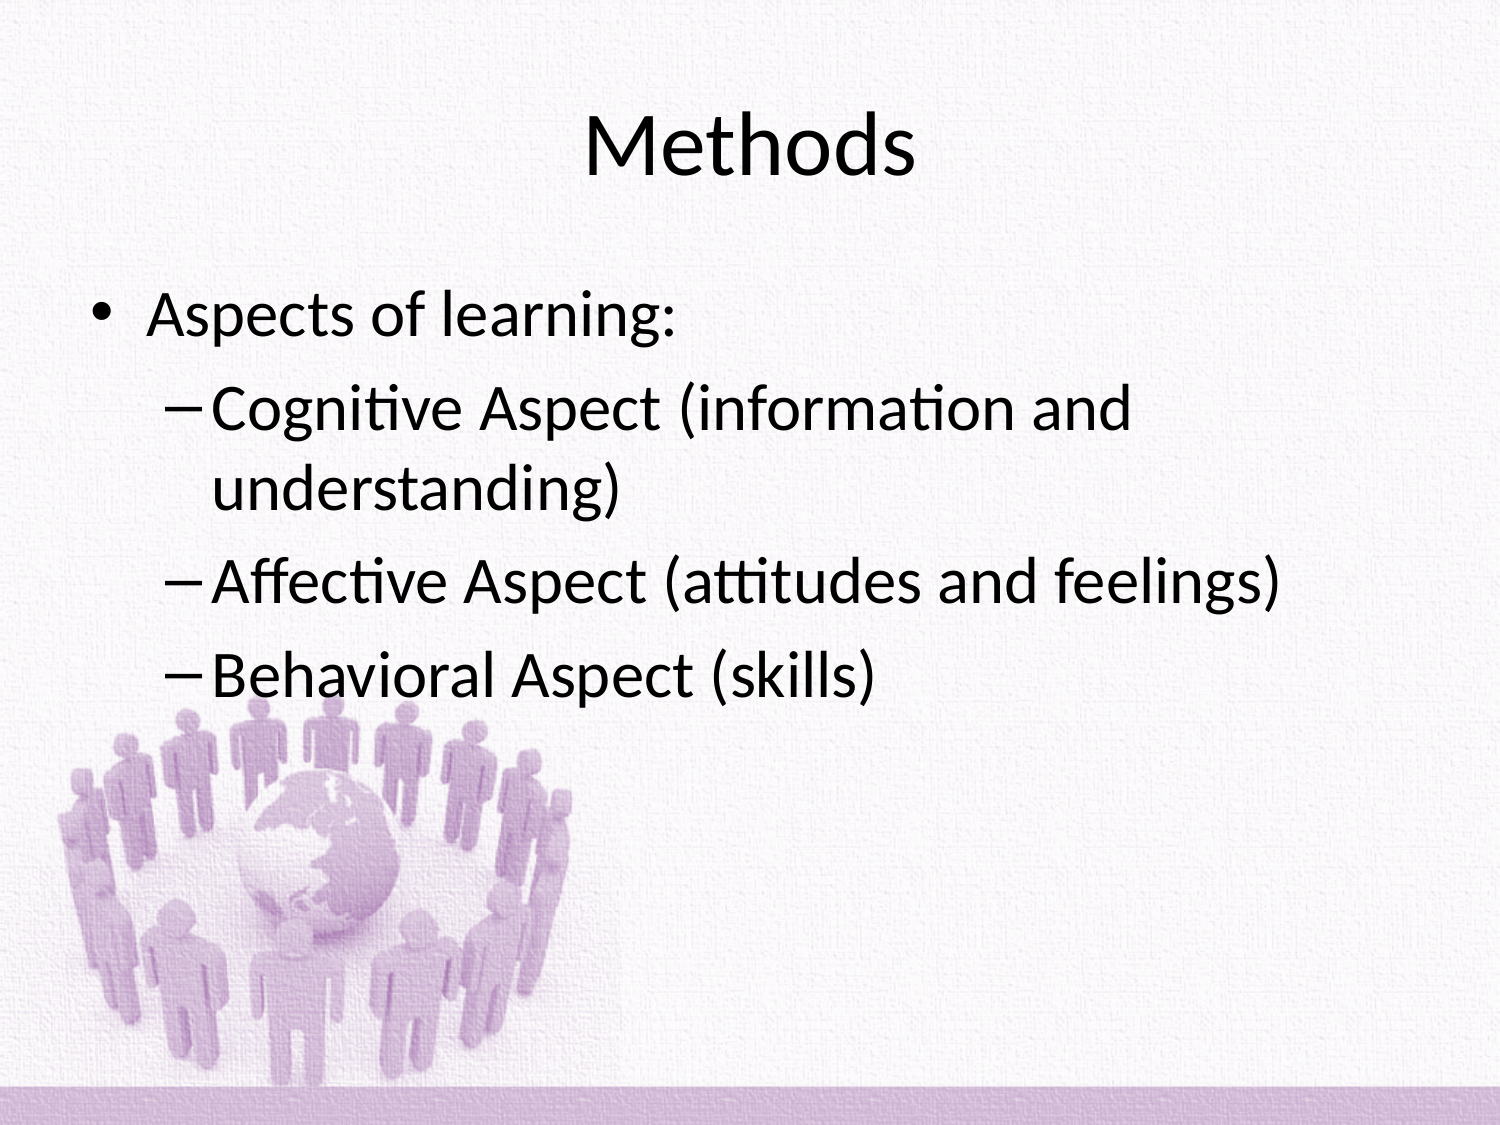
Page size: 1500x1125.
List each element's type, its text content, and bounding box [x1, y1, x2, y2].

list Aspects of learning: Cognitive Aspect (information and understanding) Affective Aspect (attitudes and feelings) Behavioral Aspect (skills) [75, 262, 1425, 1005]
title Methods [75, 45, 1425, 233]
